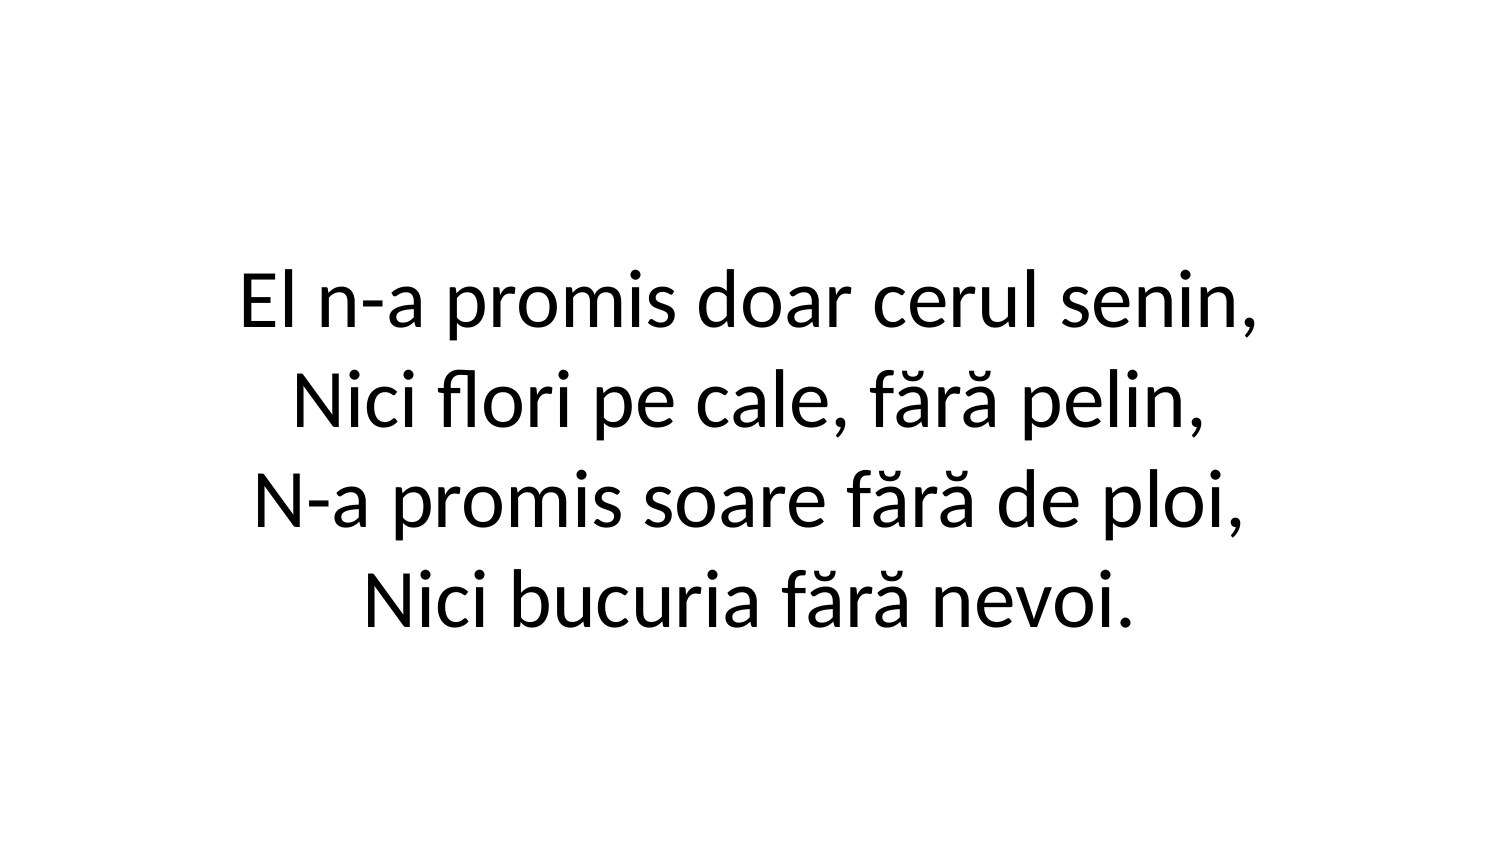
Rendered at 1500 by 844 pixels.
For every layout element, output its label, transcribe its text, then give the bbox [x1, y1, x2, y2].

text_box El n-a promis doar cerul senin, Nici flori pe cale, fără pelin, N-a promis soare fără de ploi, Nici bucuria fără nevoi. [223, 192, 1277, 652]
